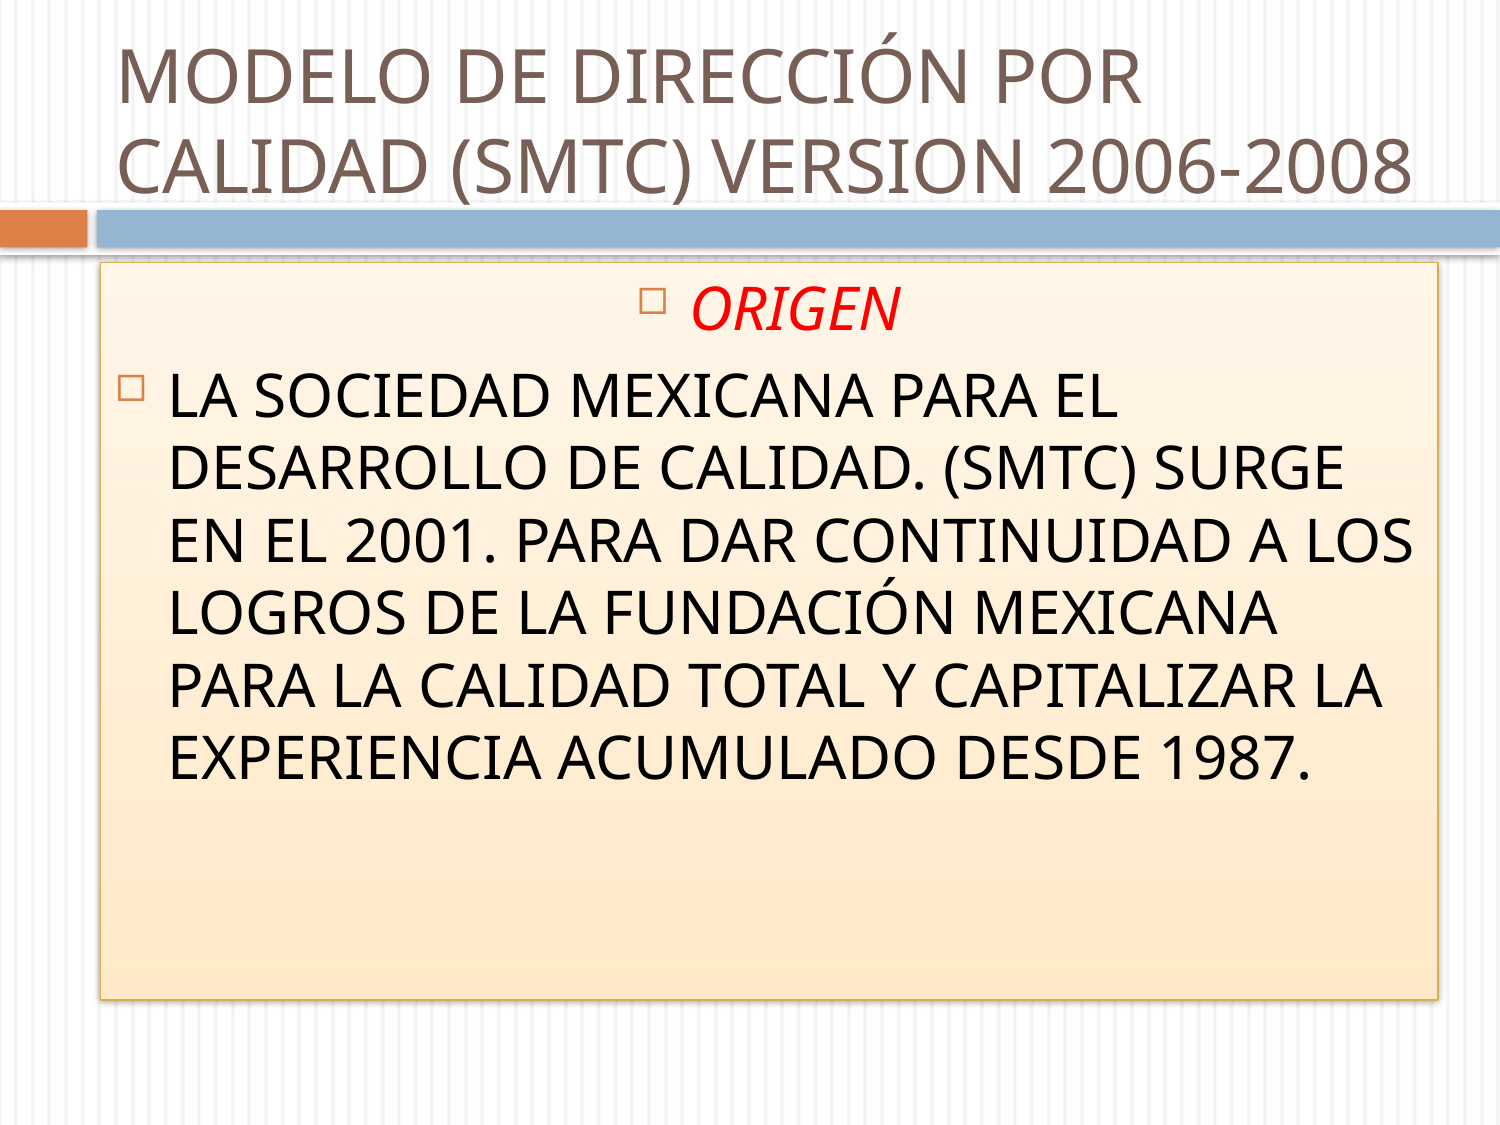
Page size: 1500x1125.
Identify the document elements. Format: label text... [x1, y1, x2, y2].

list ORIGEN LA SOCIEDAD MEXICANA PARA EL DESARROLLO DE CALIDAD. (SMTC) SURGE EN EL 2001. PARA DAR CONTINUIDAD A LOS LOGROS DE LA FUNDACIÓN MEXICANA PARA LA CALIDAD TOTAL Y CAPITALIZAR LA EXPERIENCIA ACUMULADO DESDE 1987. [100, 262, 1439, 1001]
title MODELO DE DIRECCIÓN POR CALIDAD (SMTC) VERSION 2006-2008 [100, 37, 1438, 200]
